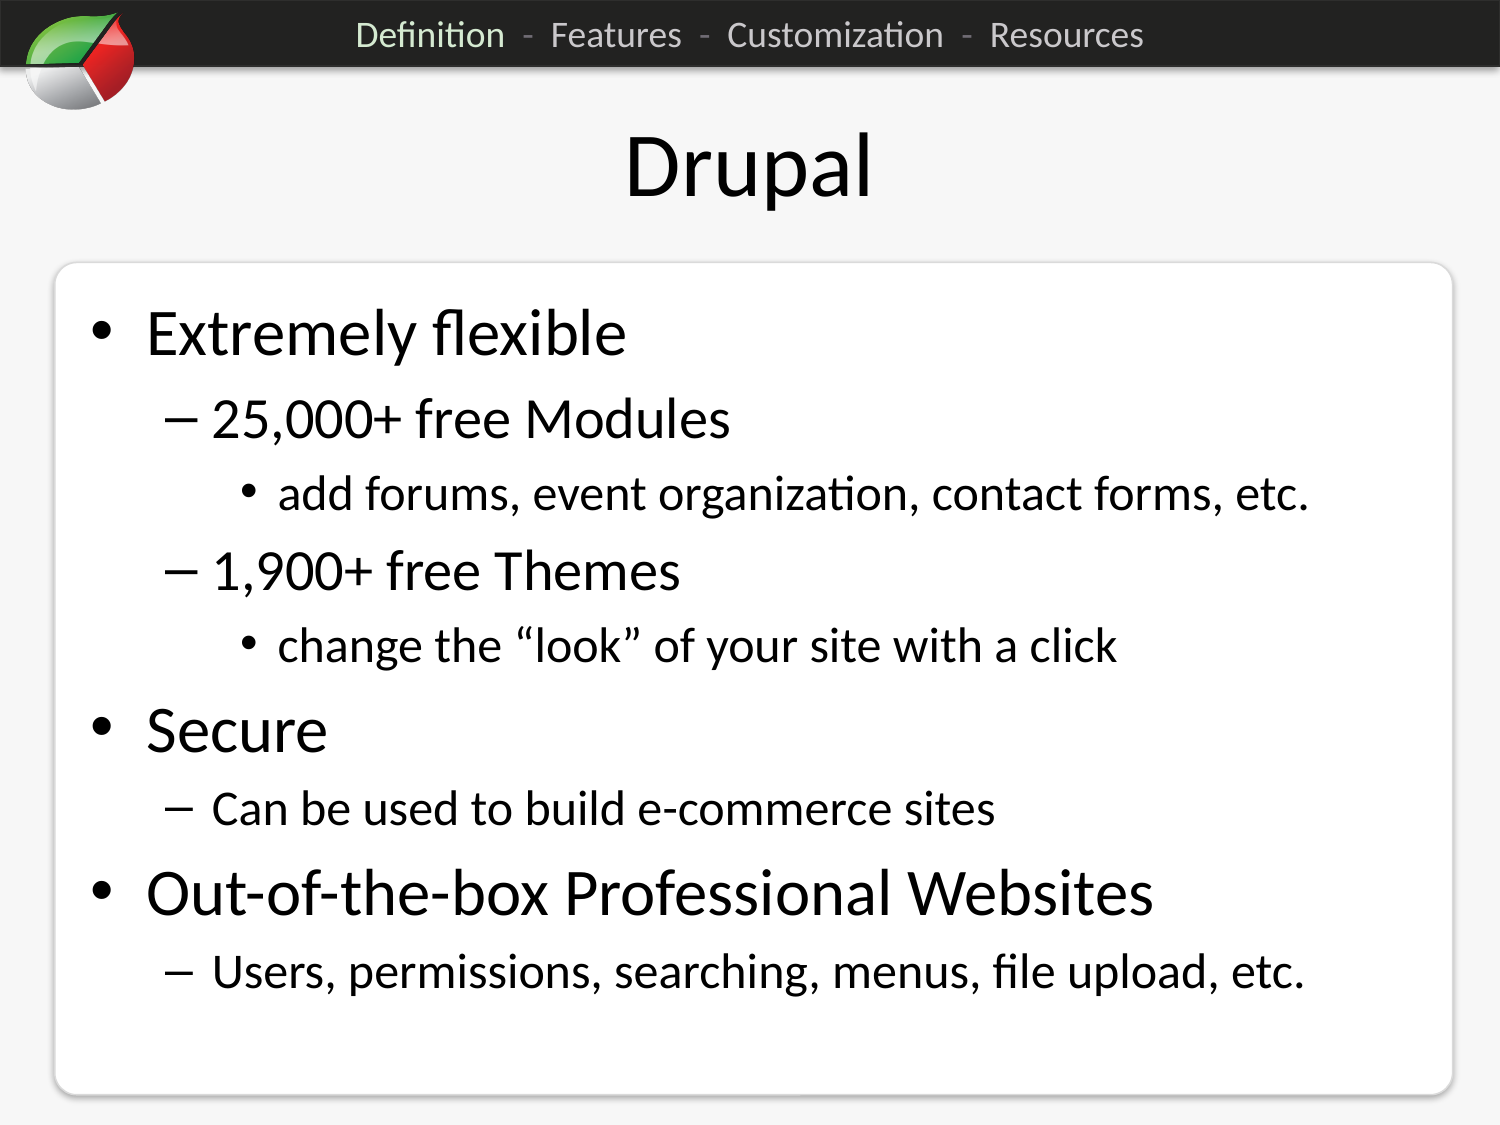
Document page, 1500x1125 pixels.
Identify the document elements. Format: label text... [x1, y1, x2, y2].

picture [24, 6, 138, 112]
title Drupal [75, 76, 1425, 254]
text_box Definition - Features - Customization - Resources [0, 0, 1500, 67]
text_box [53, 261, 1454, 1096]
list Extremely flexible 25,000+ free Modules add forums, event organization, contact forms, etc. 1,900+ free Themes change the “look” of your site with a click Secure Can be used to build e-commerce sites Out-of-the-box Professional Websites Users, permissions, searching, menus, file upload, etc. [75, 281, 1425, 1076]
